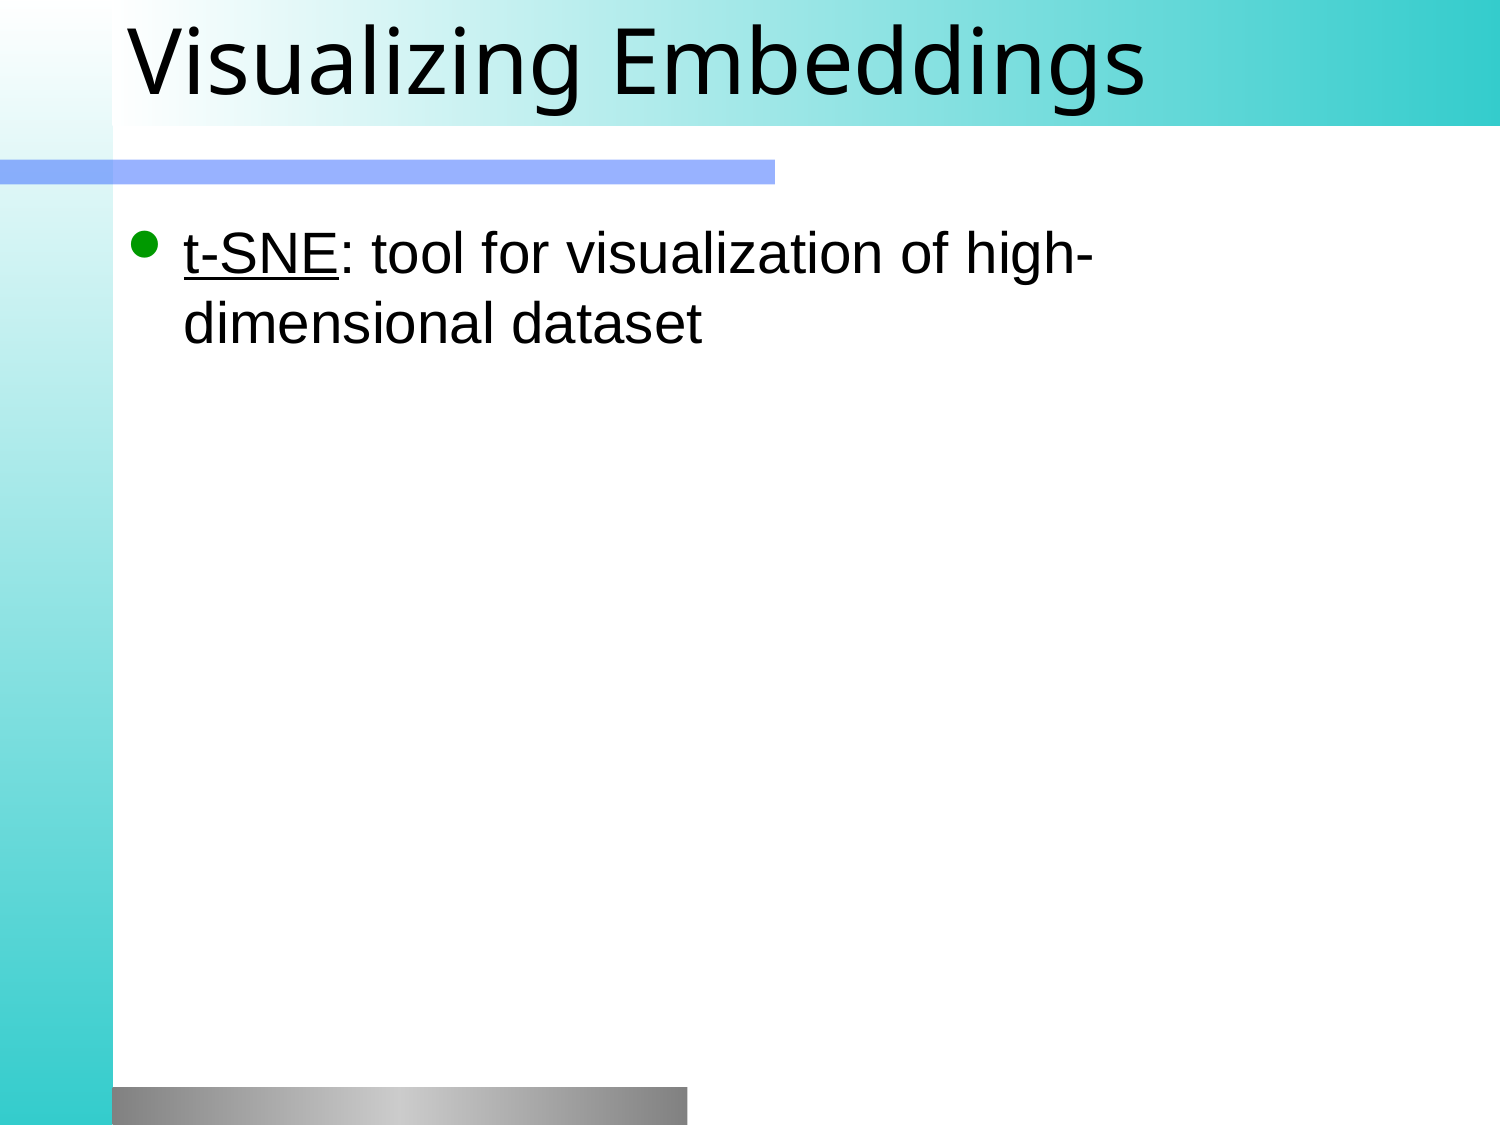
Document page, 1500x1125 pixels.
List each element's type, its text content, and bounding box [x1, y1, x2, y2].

title Visualizing Embeddings [112, 0, 1500, 121]
list t-SNE: tool for visualization of high-dimensional dataset [112, 207, 1388, 1073]
